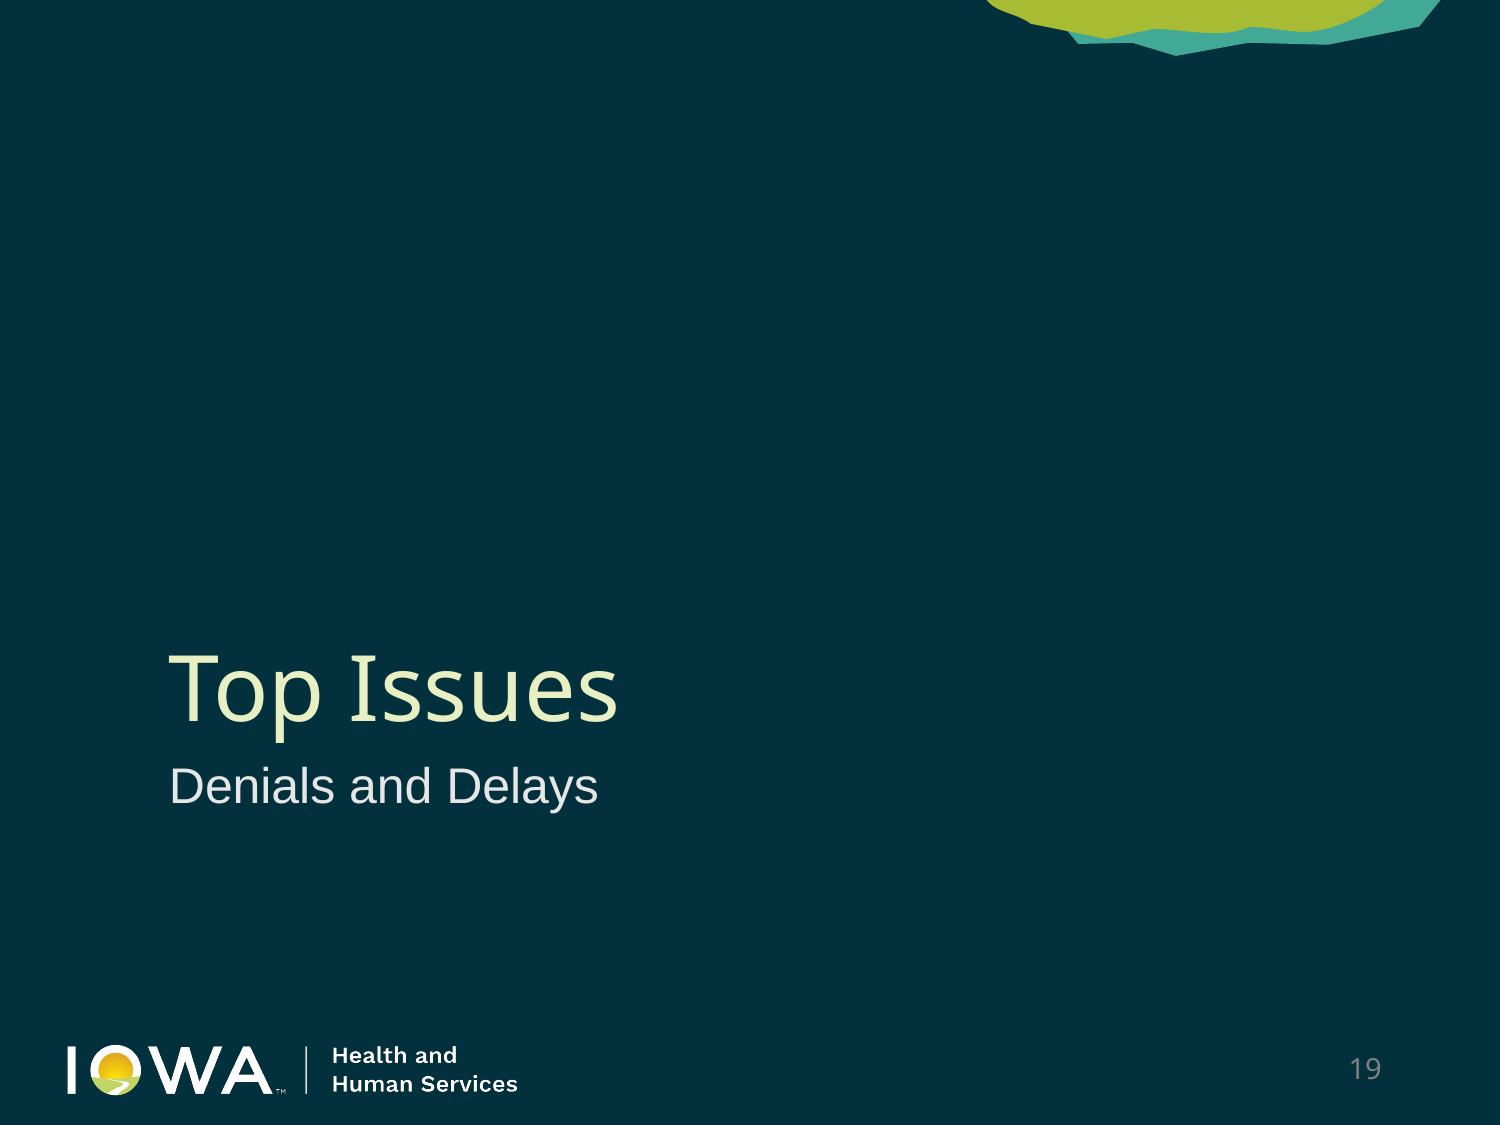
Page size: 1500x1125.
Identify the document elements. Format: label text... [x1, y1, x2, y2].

picture [365, 1052, 373, 1062]
picture [400, 1052, 405, 1062]
picture [401, 1080, 411, 1091]
picture [461, 1081, 470, 1091]
list Denials and Delays [153, 752, 1397, 999]
picture [422, 1077, 434, 1091]
picture [91, 1045, 141, 1095]
picture [365, 1080, 376, 1091]
slide_number 19 [1059, 1042, 1397, 1103]
picture [351, 1081, 361, 1091]
picture [480, 1080, 490, 1091]
picture [222, 1047, 271, 1093]
title Top Issues [153, 280, 1397, 749]
picture [393, 1081, 398, 1091]
picture [435, 1052, 440, 1062]
picture [508, 1081, 516, 1091]
picture [149, 1047, 221, 1093]
picture [334, 1048, 346, 1062]
picture [350, 1052, 361, 1062]
picture [384, 1049, 392, 1063]
picture [334, 1077, 346, 1091]
picture [378, 1047, 382, 1062]
picture [494, 1081, 504, 1091]
picture [419, 1052, 426, 1062]
picture [377, 1080, 383, 1091]
picture [437, 1081, 448, 1091]
picture [68, 1047, 75, 1093]
picture [445, 1047, 455, 1062]
